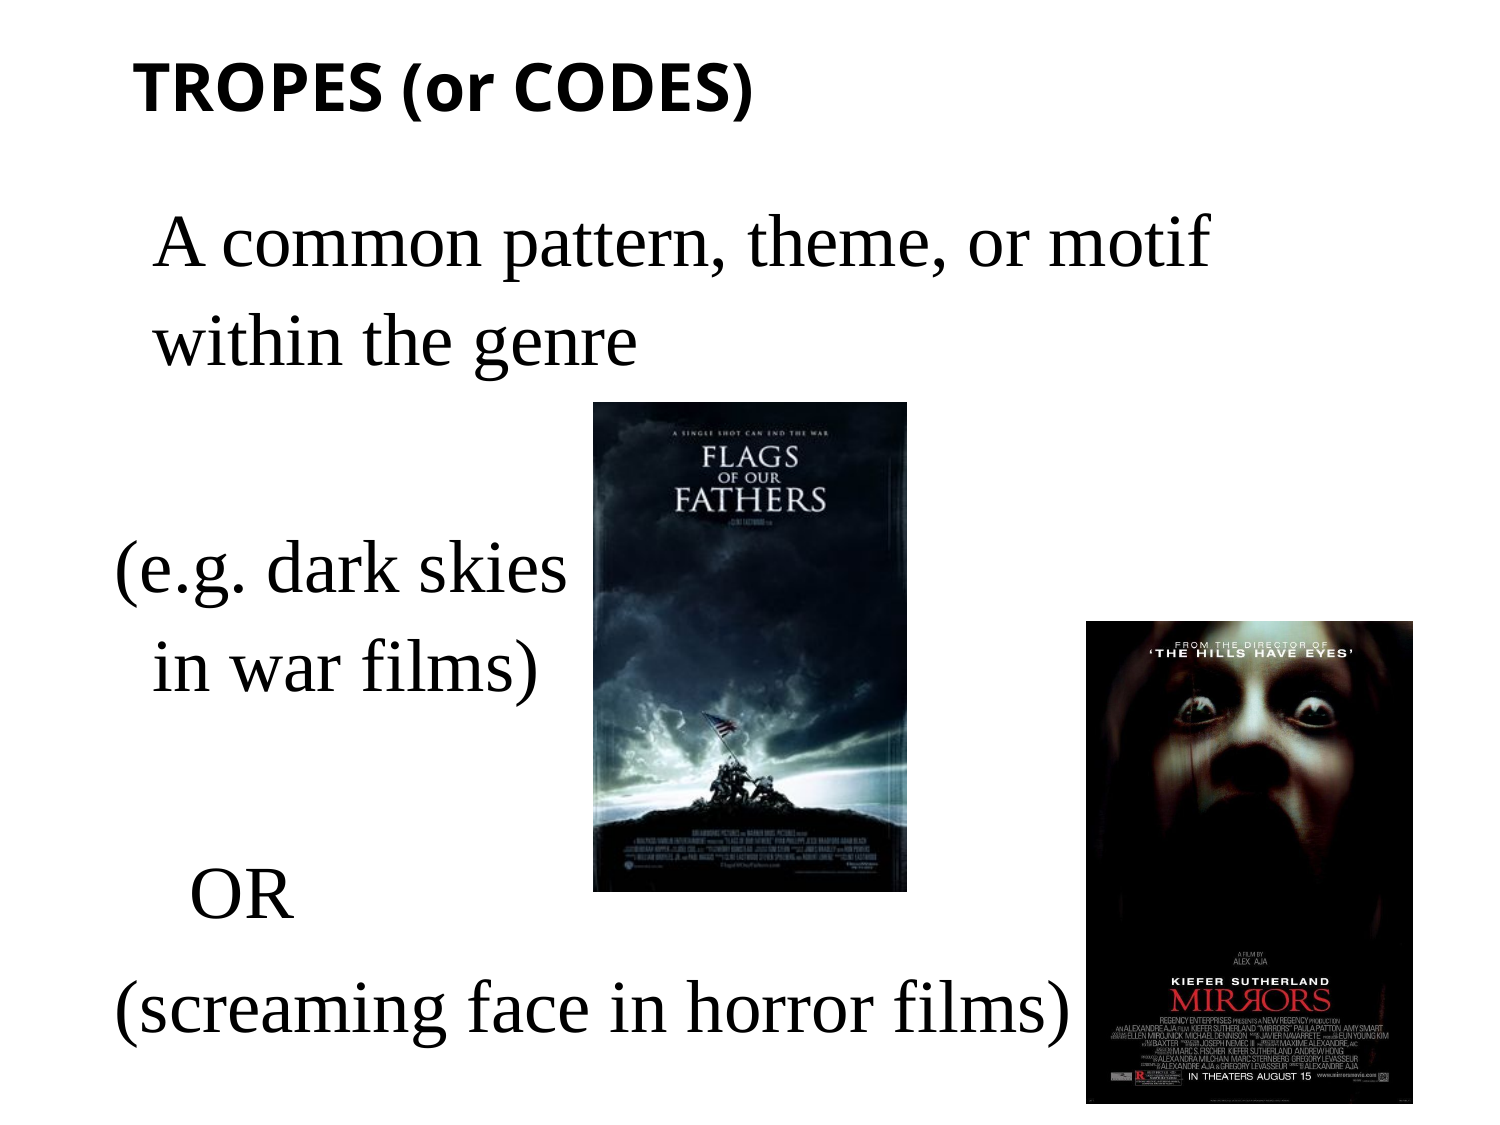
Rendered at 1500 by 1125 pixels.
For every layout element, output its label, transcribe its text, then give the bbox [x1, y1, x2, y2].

picture [1086, 621, 1413, 1105]
text_box TROPES (or CODES) [100, 37, 1463, 133]
text_box A common pattern, theme, or motif within the genre (e.g. dark skies in war films) OR (screaming face in horror films) [100, 174, 1388, 850]
picture [593, 402, 907, 892]
